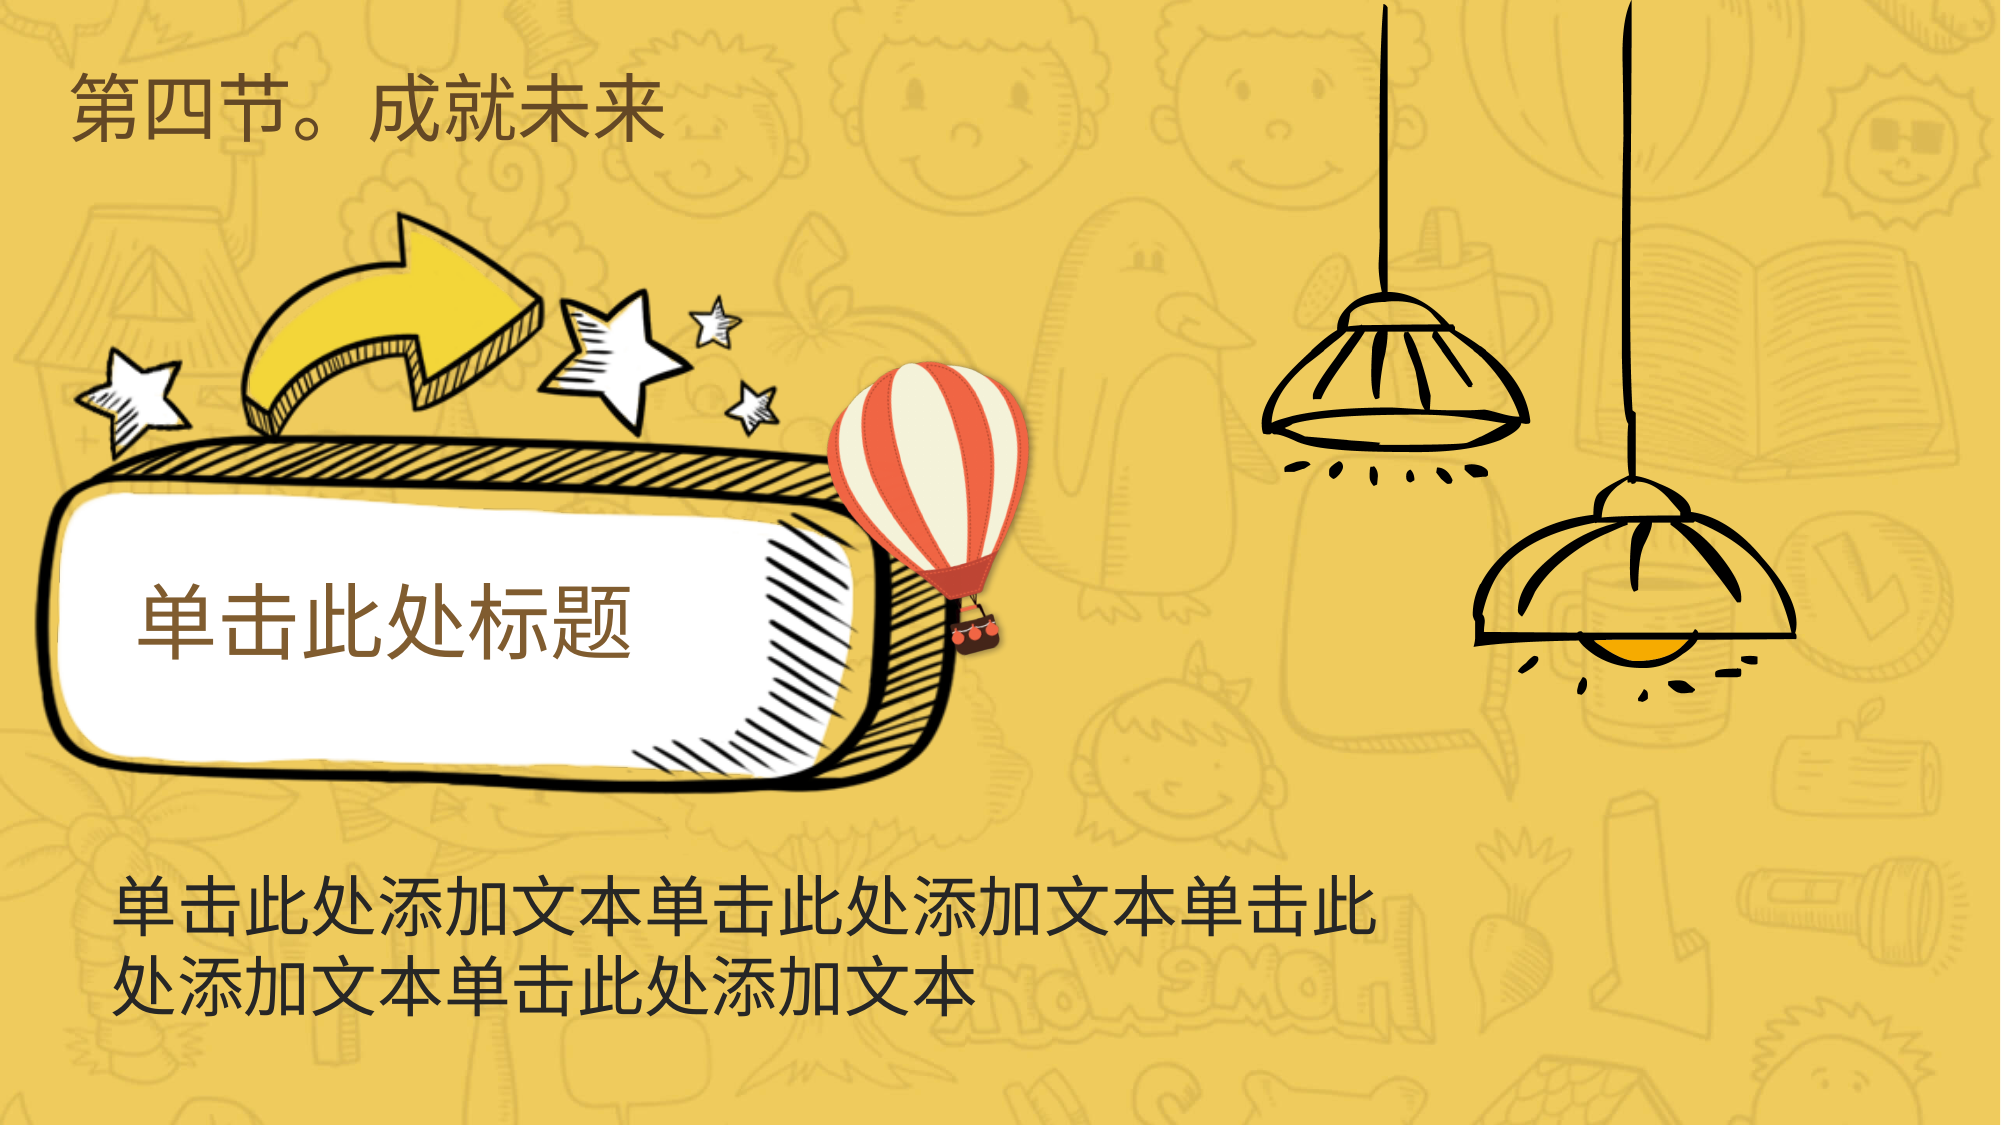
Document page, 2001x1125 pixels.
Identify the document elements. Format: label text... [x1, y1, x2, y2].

text_box 单击此处添加文本单击此处添加文本单击此处添加文本单击此处添加文本 [1089, 857, 1438, 1033]
picture [0, 0, 2001, 1125]
